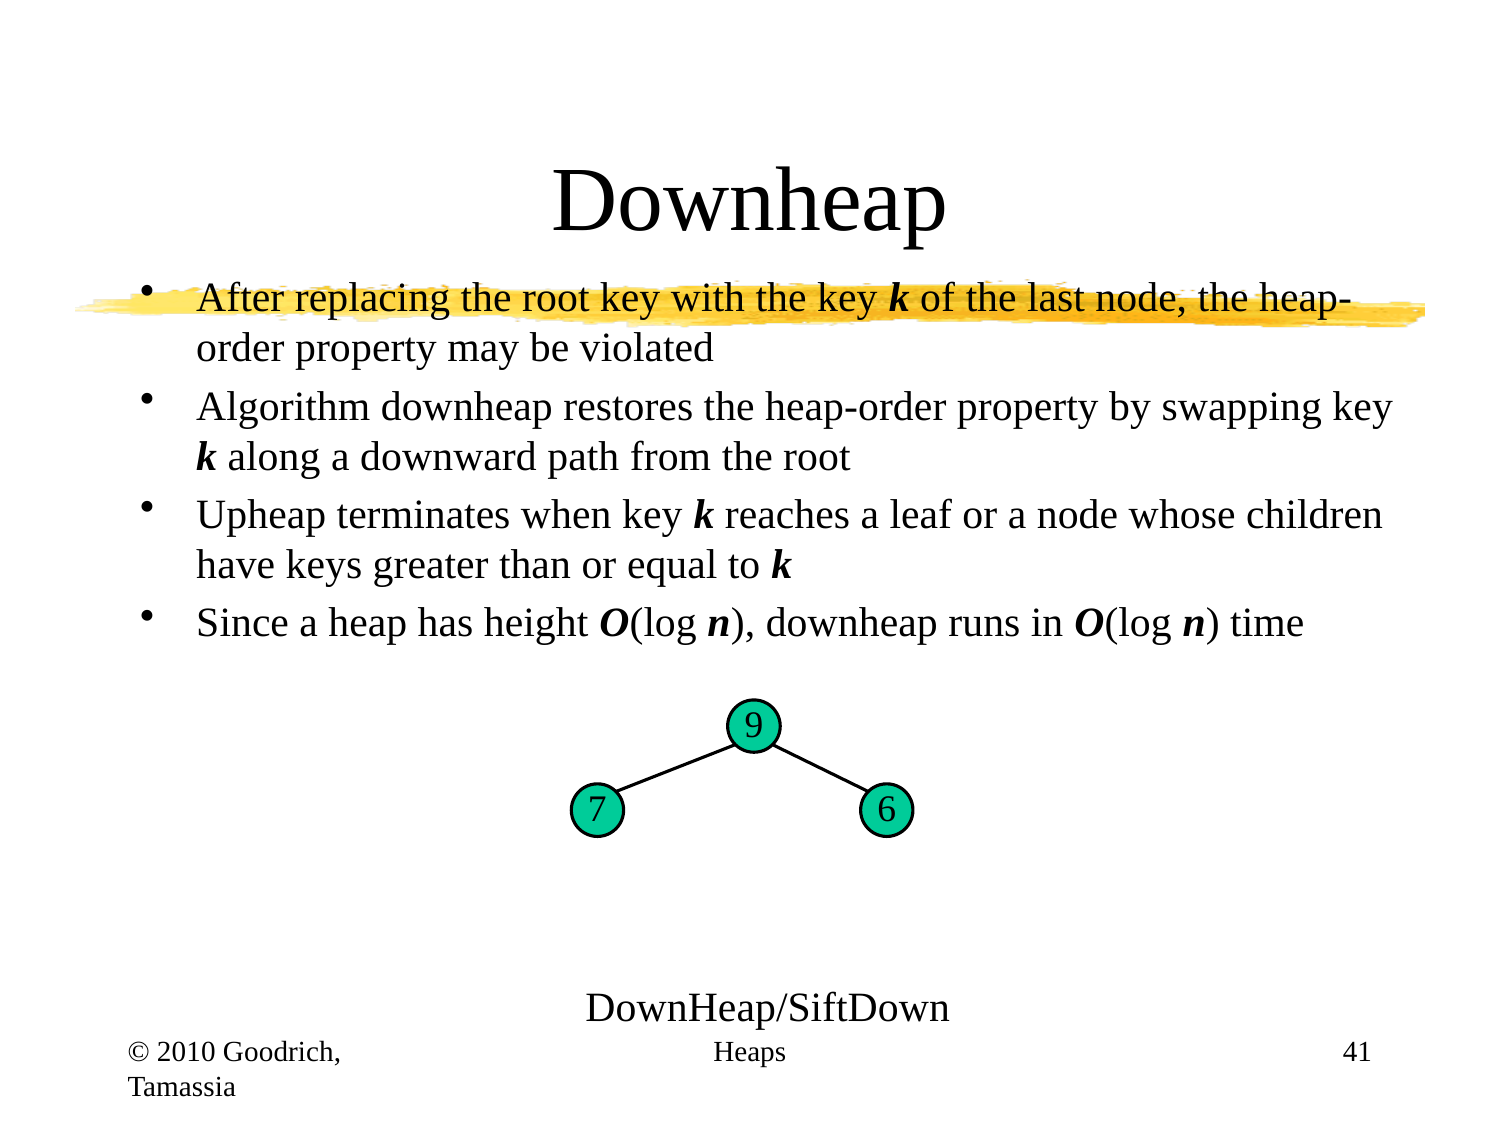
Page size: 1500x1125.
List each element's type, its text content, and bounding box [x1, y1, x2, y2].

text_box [772, 745, 869, 791]
picture [75, 274, 124, 338]
text_box 6 [860, 783, 913, 837]
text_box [615, 745, 736, 791]
title Downheap [112, 99, 1388, 288]
text_box 9 [727, 699, 781, 753]
footer Heaps [512, 1024, 988, 1101]
slide_number 41 [1074, 1024, 1388, 1101]
text_box 7 [571, 783, 624, 837]
slide_number © 2010 Goodrich, Tamassia [112, 1024, 426, 1101]
text_box DownHeap/SiftDown [570, 972, 966, 1038]
list After replacing the root key with the key k of the last node, the heap-order property may be violated Algorithm downheap restores the heap-order property by swapping key k along a downward path from the root Upheap terminates when key k reaches a leaf or a node whose children have keys greater than or equal to k Since a heap has height O(log n), downheap runs in O(log n) time [124, 262, 1438, 663]
